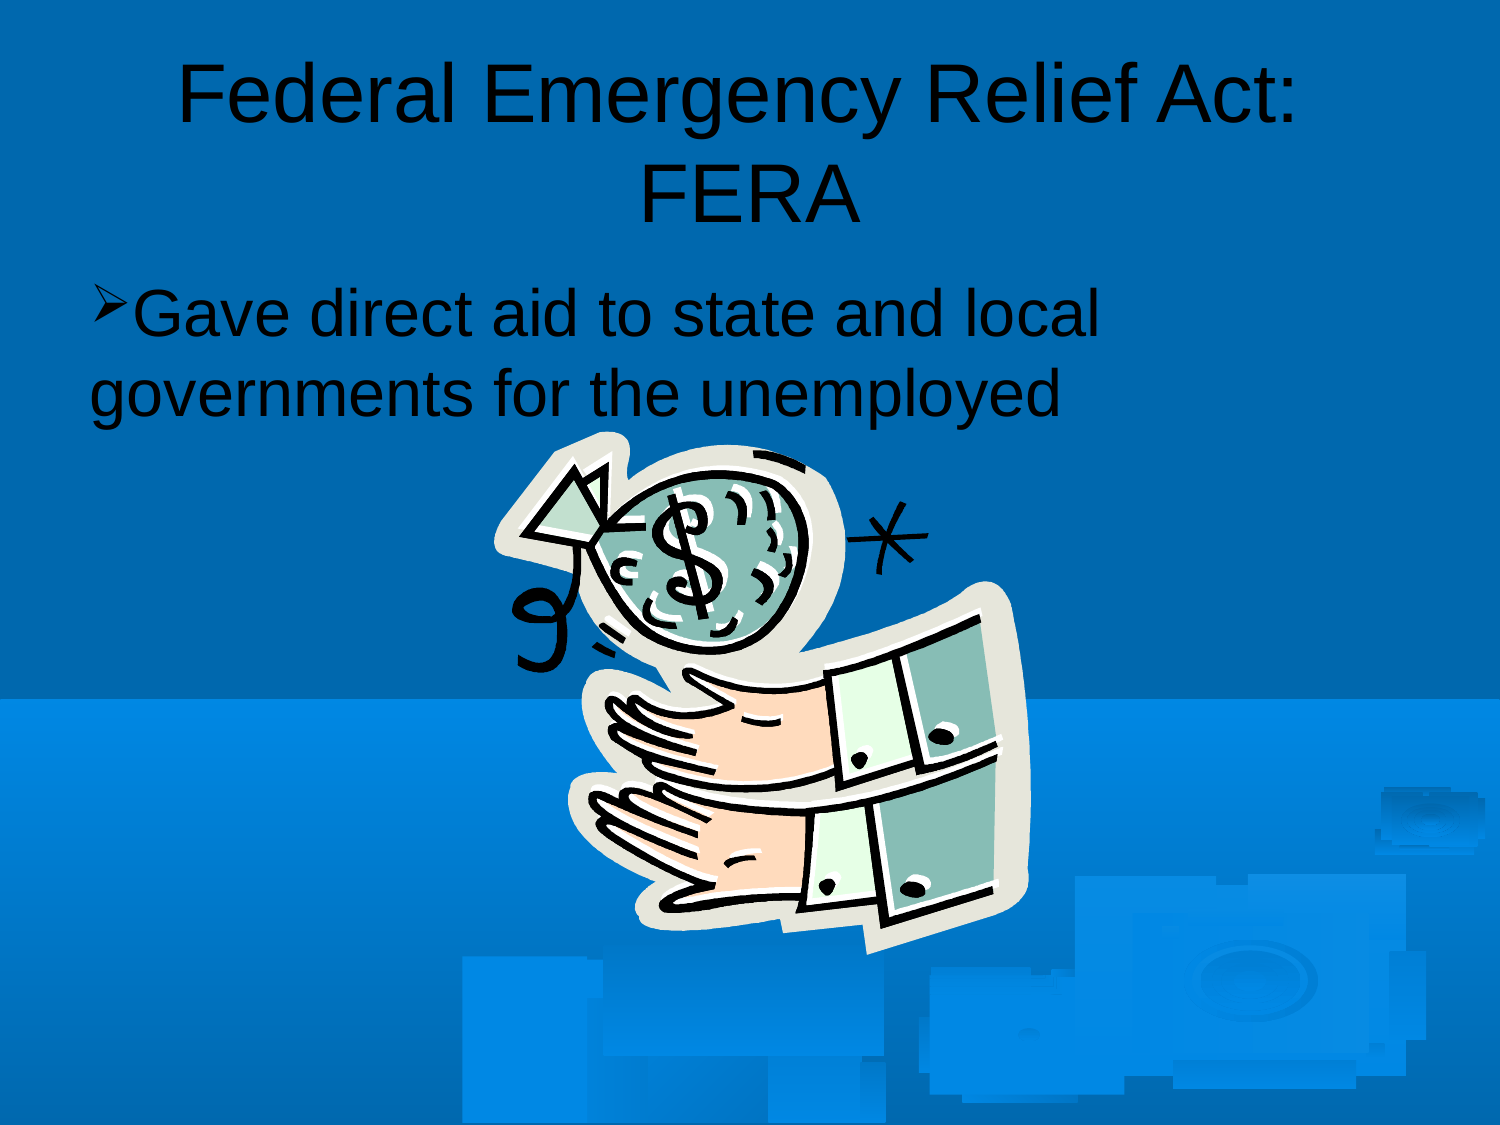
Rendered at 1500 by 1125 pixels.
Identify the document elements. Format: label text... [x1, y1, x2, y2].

picture [487, 424, 1038, 962]
text_box Federal Emergency Relief Act: FERA [74, 31, 1425, 247]
text_box Gave direct aid to state and local governments for the unemployed [74, 262, 1425, 1005]
